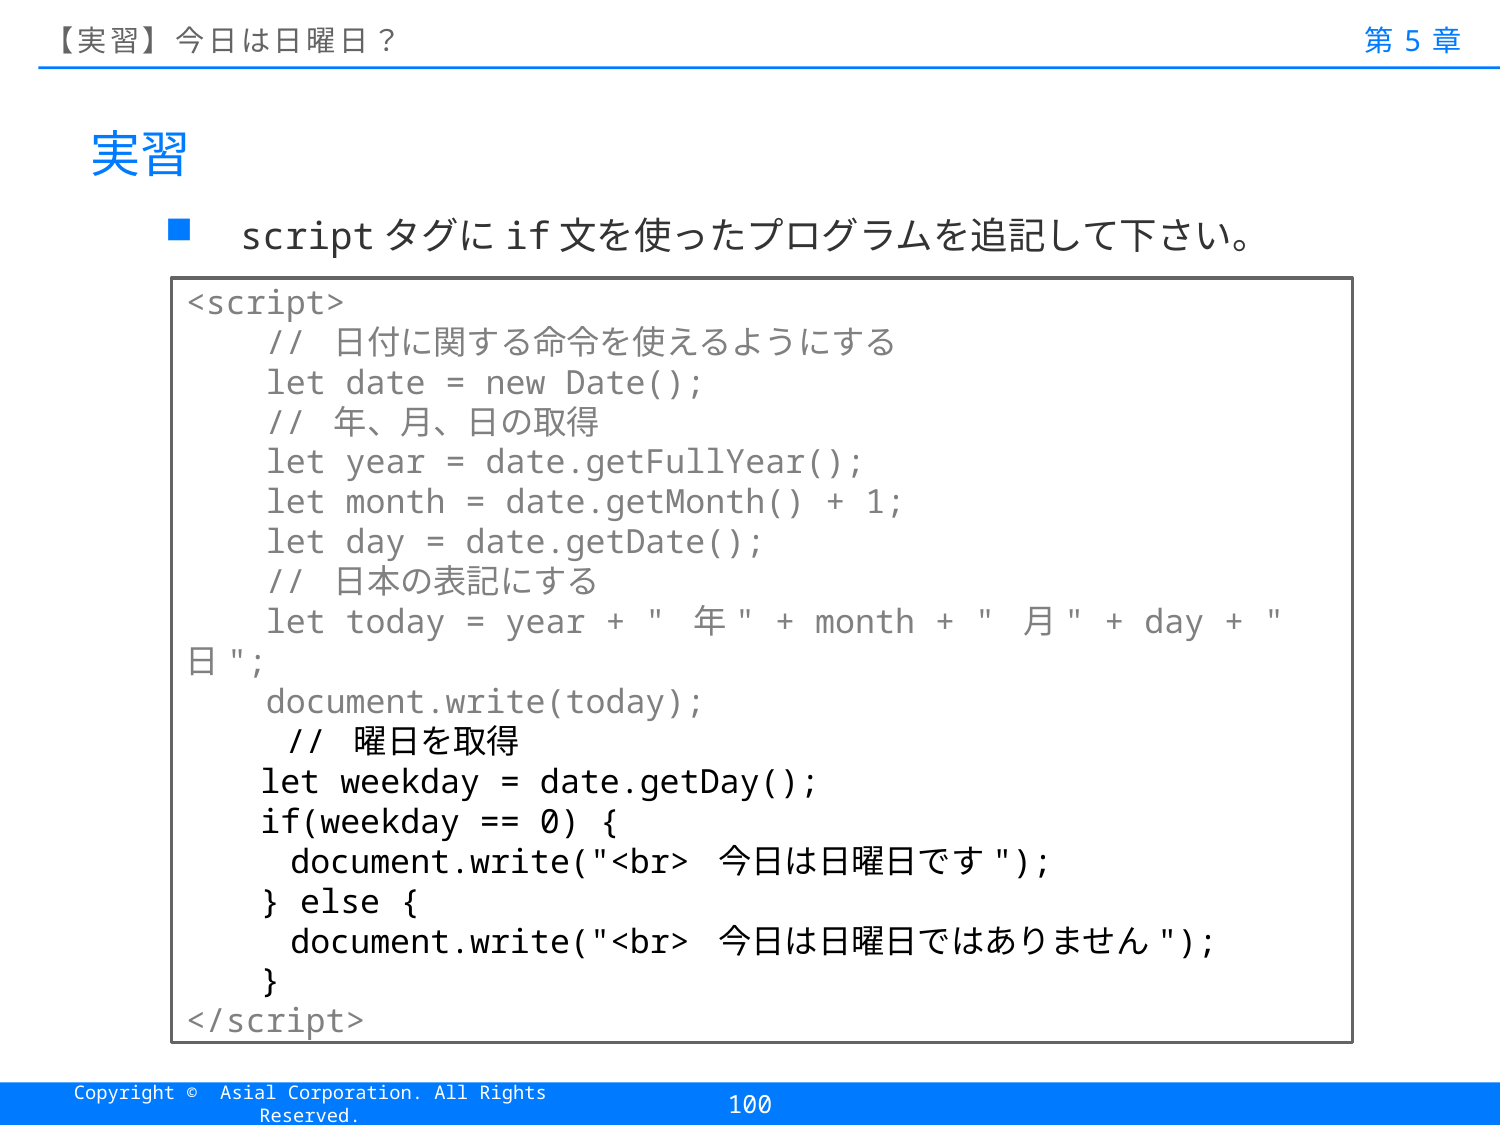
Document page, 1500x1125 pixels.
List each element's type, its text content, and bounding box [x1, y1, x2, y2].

list 第5章 [702, 7, 1477, 72]
list 実習 scriptタグにif文を使ったプログラムを追記して下さい。 [75, 84, 1425, 988]
title 【実習】今日は日曜日？ [29, 7, 702, 72]
slide_number 100 [581, 1075, 919, 1125]
text_box <script> // 日付に関する命令を使えるようにする let date = new Date(); // 年、月、日の取得 let year = date.getFullYear(); let month = date.getMonth() + 1; let day = date.getDate(); // 日本の表記にする let today = year + " 年" + month + " 月" + day + " 日"; document.write(today); // 曜日を取得 let weekday = date.getDay(); if(weekday == 0) { document.write("<br> 今日は日曜日です"); } else { document.write("<br> 今日は日曜日ではありません"); } </script> [169, 276, 1354, 1045]
